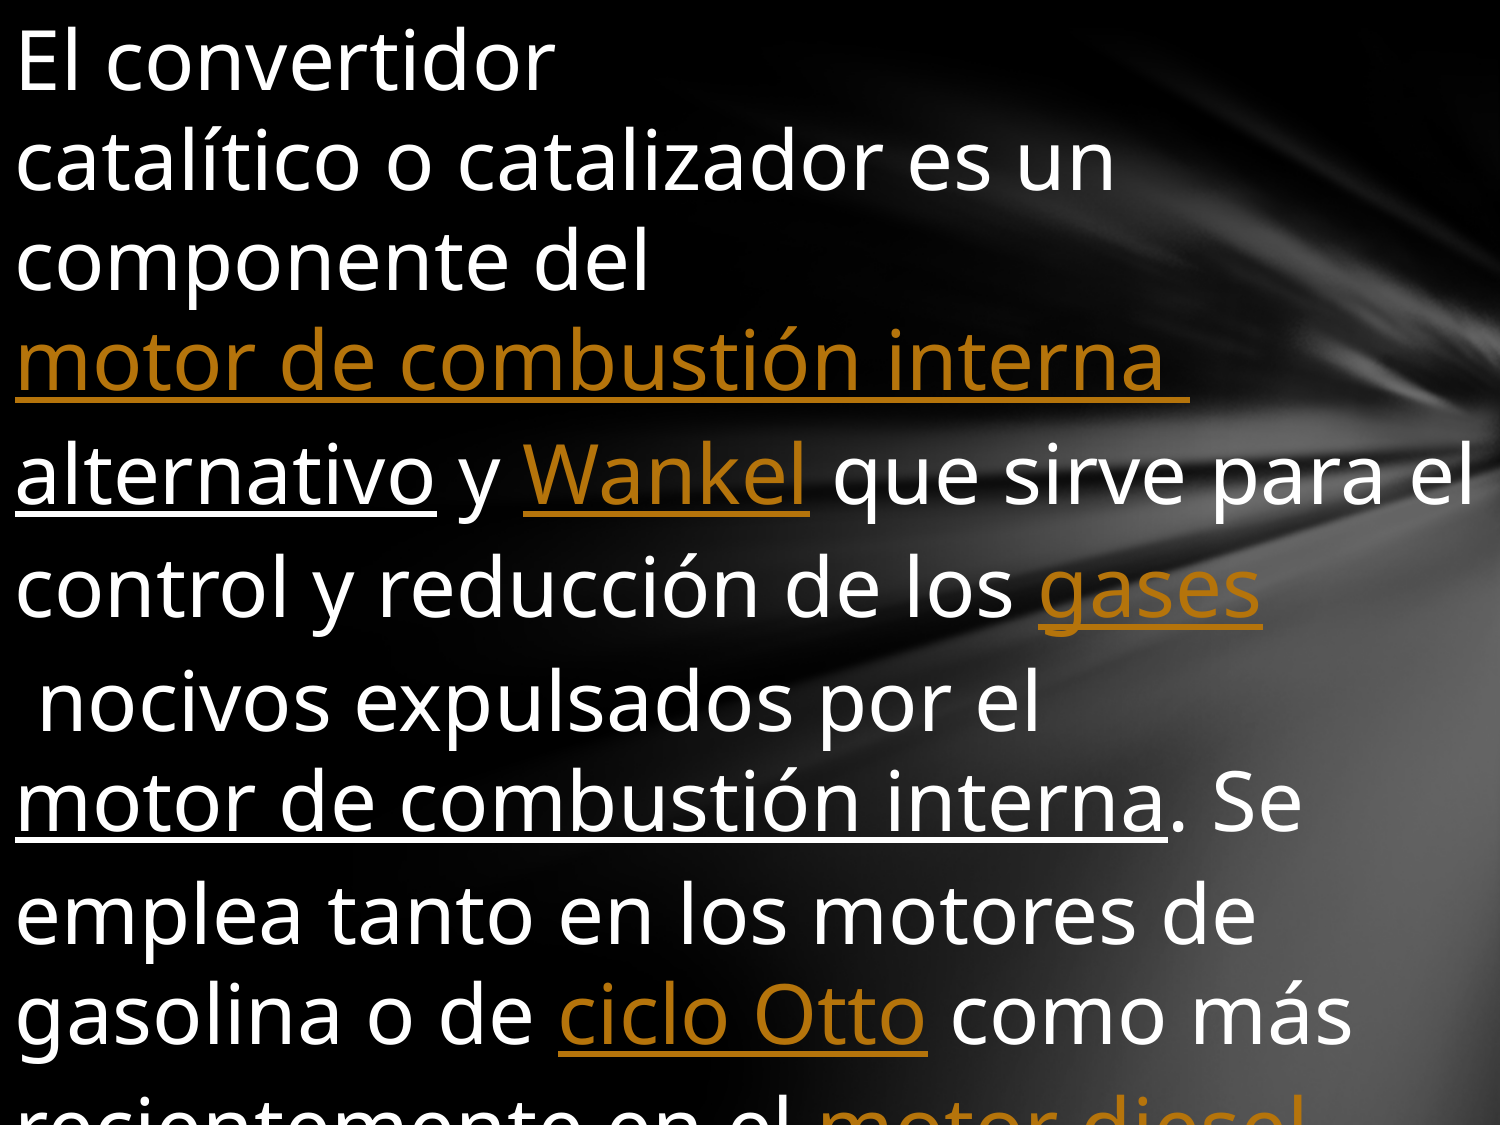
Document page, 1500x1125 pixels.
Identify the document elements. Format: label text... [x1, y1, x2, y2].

text_box El convertidor catalítico o catalizador es un componente del motor de combustión interna alternativo y Wankel que sirve para el control y reducción de los gases nocivos expulsados por el motor de combustión interna. Se emplea tanto en los motores de gasolina o de ciclo Otto como más recientemente en el motor diesel. [0, 0, 1500, 1125]
